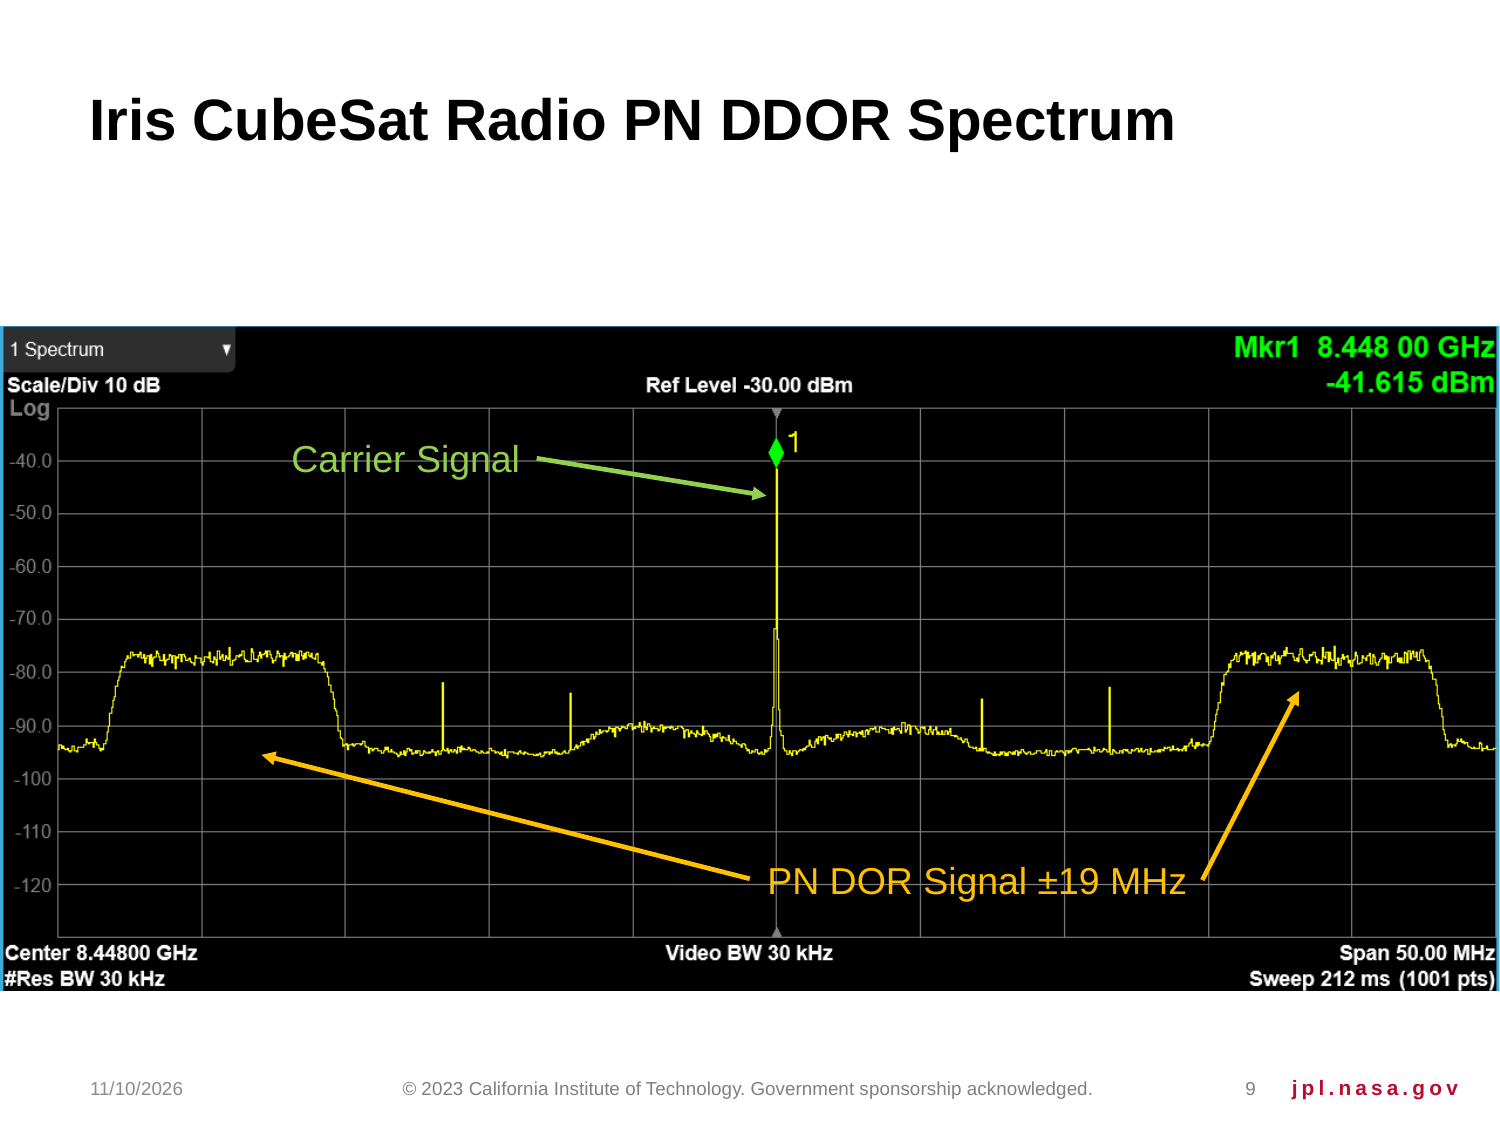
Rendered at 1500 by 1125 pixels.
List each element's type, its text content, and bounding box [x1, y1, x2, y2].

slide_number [75, 1057, 330, 1118]
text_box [261, 754, 750, 879]
slide_number 9 [1172, 1057, 1271, 1118]
title Iris CubeSat Radio PN DDOR Spectrum [74, 74, 1425, 146]
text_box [1204, 690, 1300, 881]
footer © 2023 California Institute of Technology. Government sponsorship acknowledged. [349, 1057, 1151, 1118]
picture [0, 325, 1500, 992]
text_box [536, 458, 767, 496]
